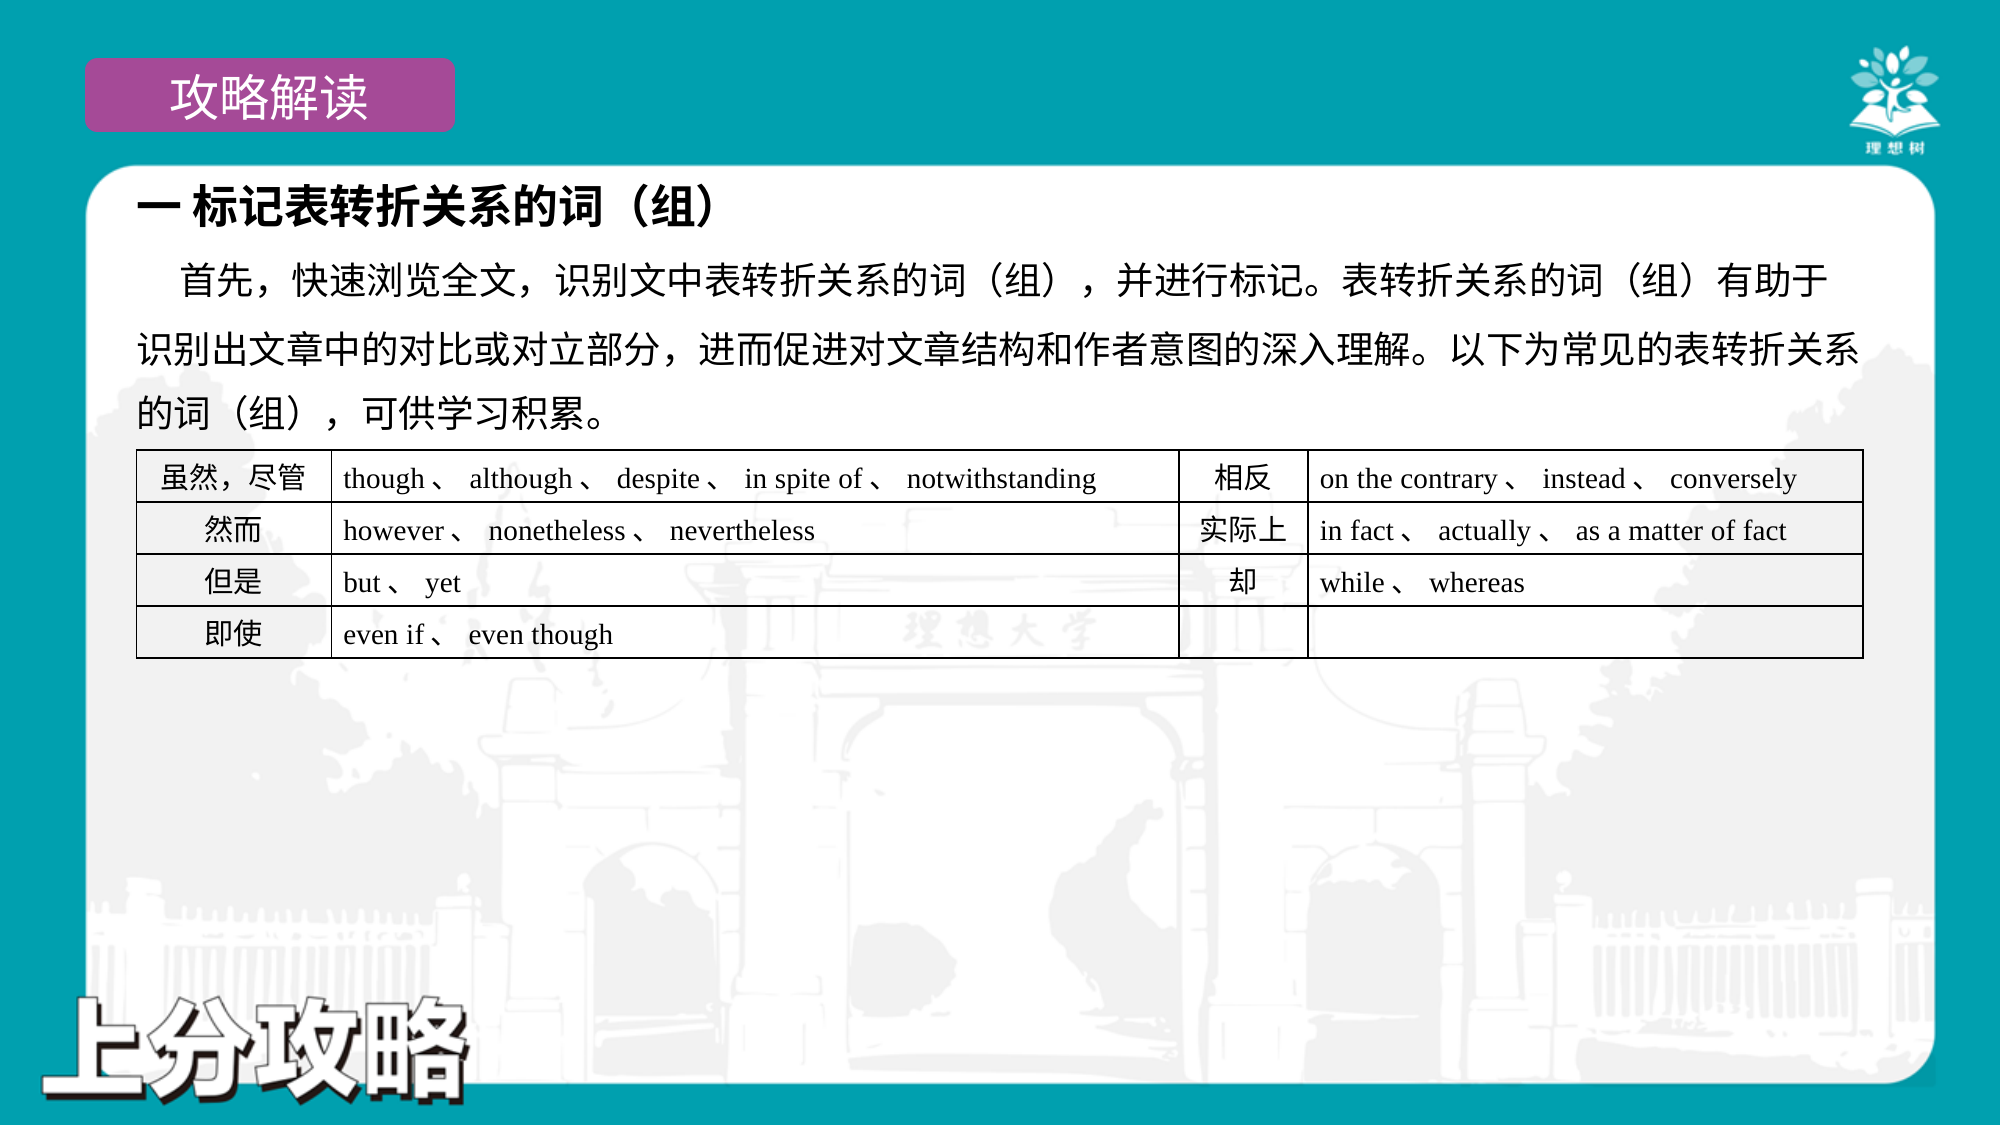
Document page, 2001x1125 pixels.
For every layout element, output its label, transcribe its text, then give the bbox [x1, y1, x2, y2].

table_header though、although、despite、in spite of、notwithstanding [332, 451, 1178, 501]
text_box 一 标记表转折关系的词（组） [136, 176, 1865, 232]
table_cell 实际上 [1180, 503, 1307, 553]
table_header 相反 [1180, 451, 1307, 501]
text_box 首先，快速浏览全文，识别文中表转折关系的词（组），并进行标记。表转折关系的词（组）有助于 识别出文章中的对比或对立部分，进而促进对文章结构和作者意图的深入理解。以下为常见的表转折关系 的词（组），可供学习积累。 [136, 233, 1865, 429]
table_header 虽然，尽管 [137, 451, 331, 501]
table_cell 然而 [137, 503, 331, 553]
table_cell [1309, 607, 1862, 657]
table_cell 即使 [137, 607, 331, 657]
table_cell however、nonetheless、nevertheless [332, 503, 1178, 553]
table_cell in fact、actually、as a matter of fact [1309, 503, 1862, 553]
table_cell even if、even though [332, 607, 1178, 657]
table_cell but、yet [332, 555, 1178, 605]
table_cell while、whereas [1309, 555, 1862, 605]
table_header on the contrary、instead、conversely [1309, 451, 1862, 501]
table_cell 但是 [137, 555, 331, 605]
table_cell 却 [1180, 555, 1307, 605]
picture [0, 0, 2000, 1125]
table_cell [1180, 607, 1307, 657]
